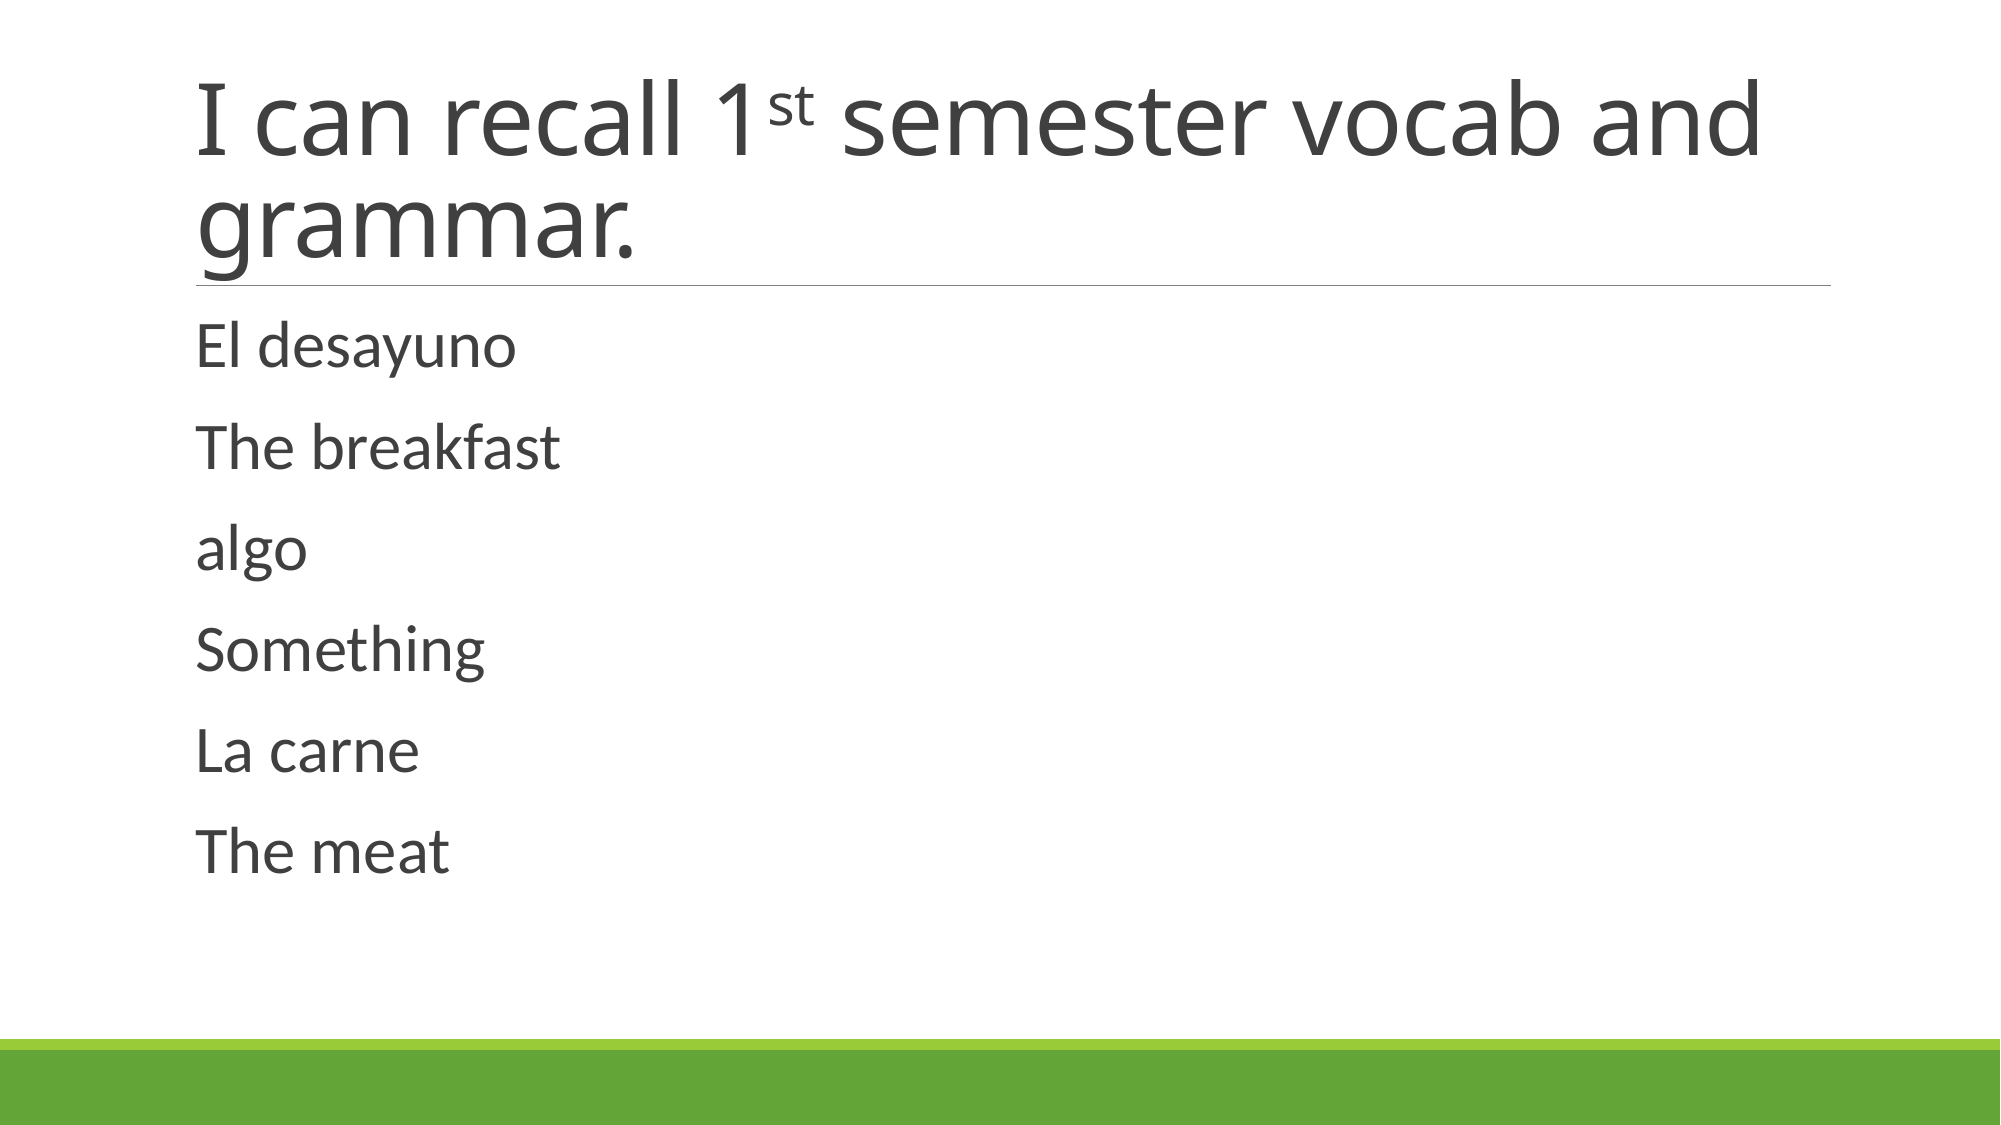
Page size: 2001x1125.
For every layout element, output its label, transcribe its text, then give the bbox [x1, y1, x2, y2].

title I can recall 1st semester vocab and grammar. [180, 47, 1830, 285]
list El desayuno The breakfast algo Something La carne The meat [180, 302, 1830, 963]
